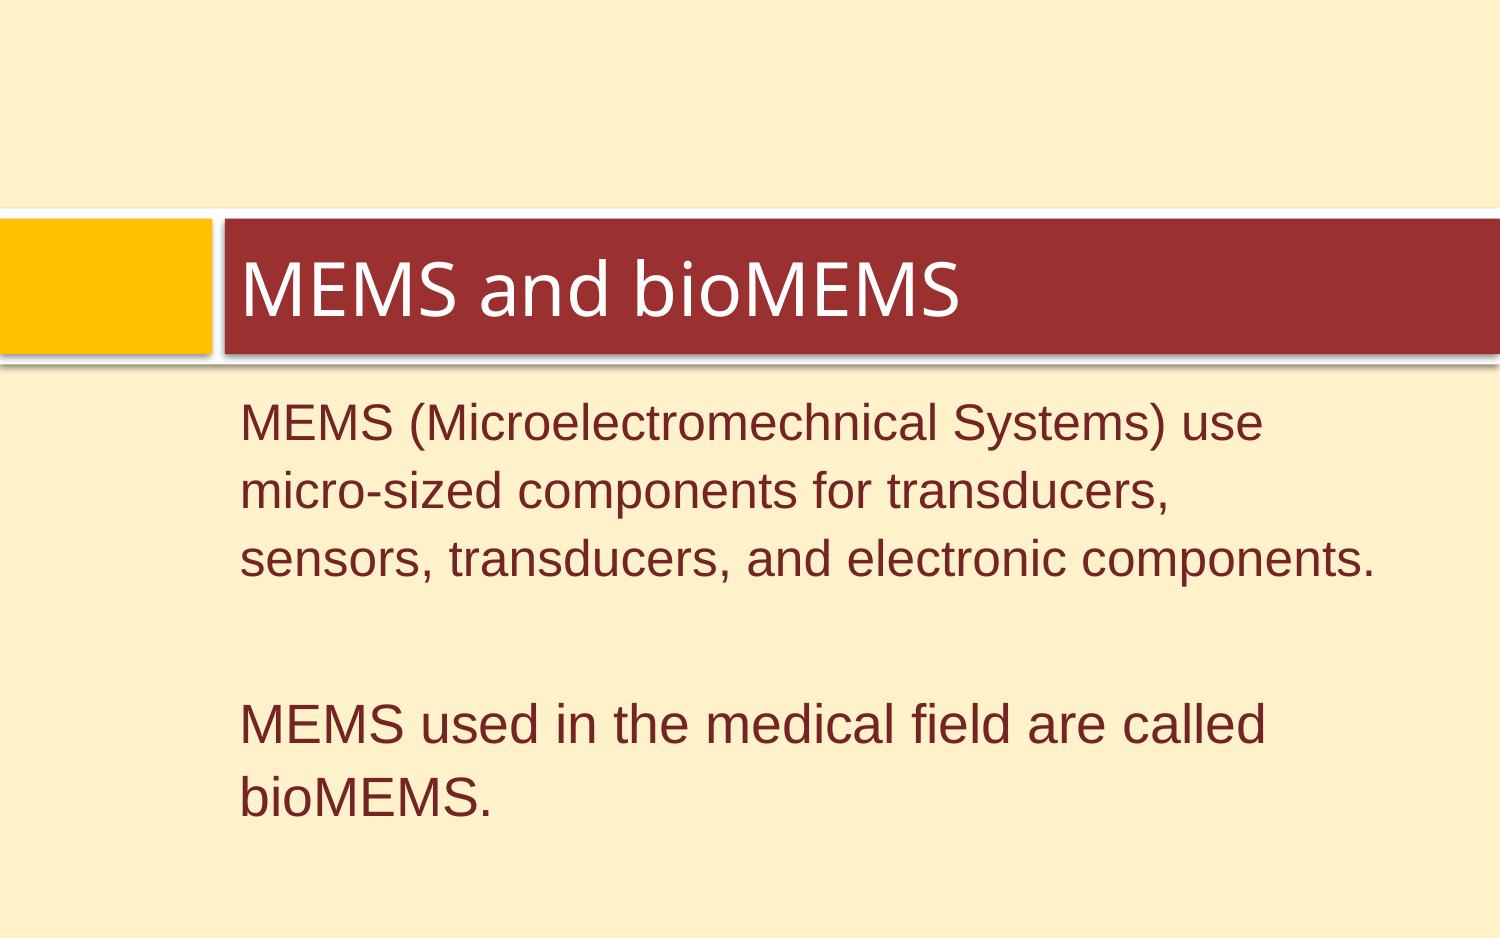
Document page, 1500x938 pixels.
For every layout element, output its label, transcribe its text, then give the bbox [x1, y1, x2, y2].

list MEMS (Microelectromechnical Systems) use micro-sized components for transducers, sensors, transducers, and electronic components. MEMS used in the medical field are called bioMEMS. [225, 375, 1394, 886]
title MEMS and bioMEMS [225, 218, 1475, 355]
